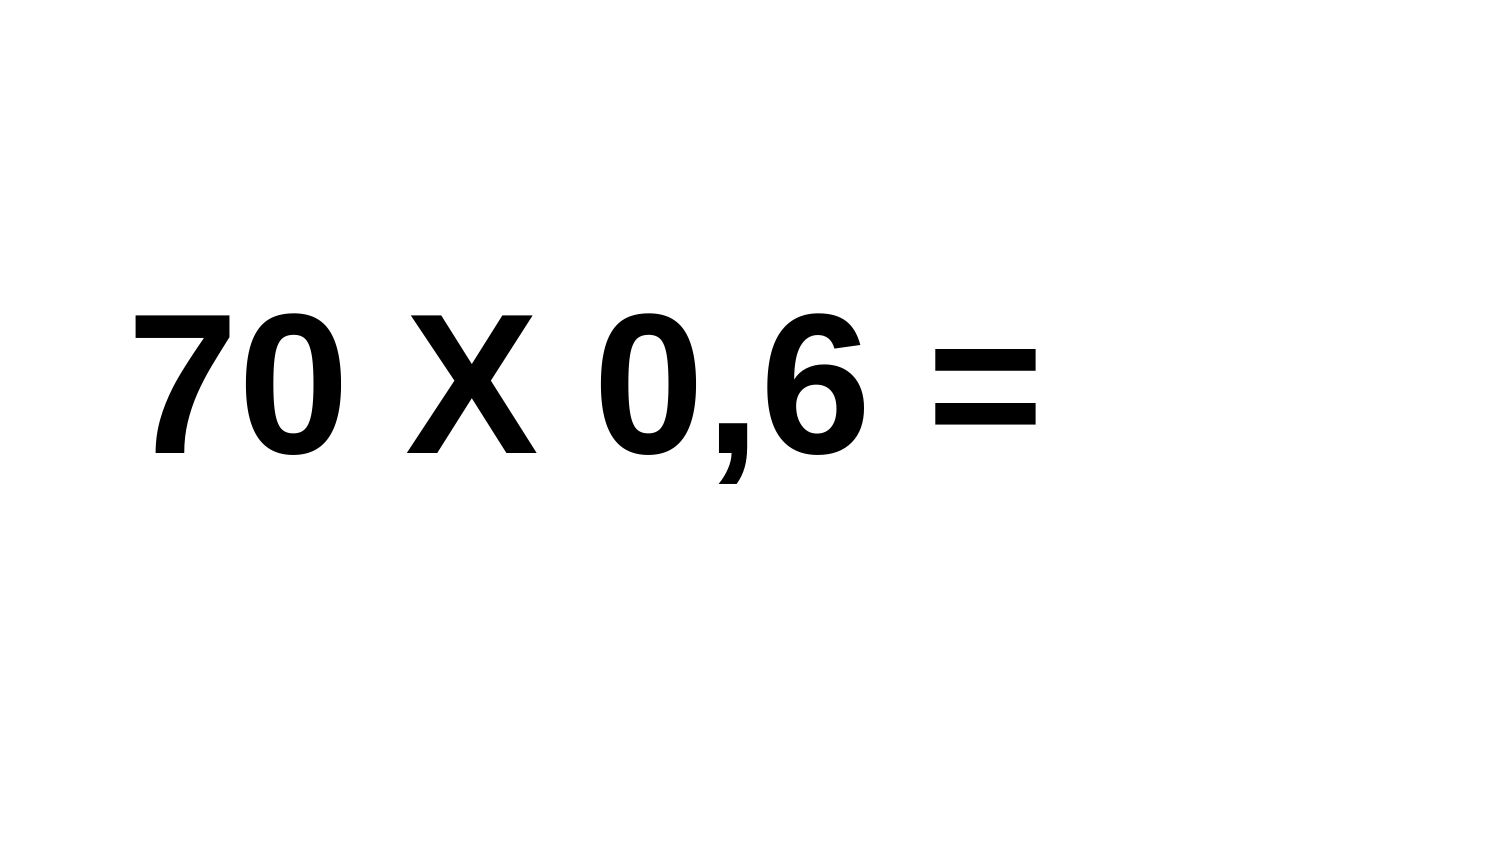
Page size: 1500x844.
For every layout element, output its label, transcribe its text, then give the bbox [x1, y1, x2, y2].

text_box 70 X 0,6 = [112, 318, 1388, 509]
